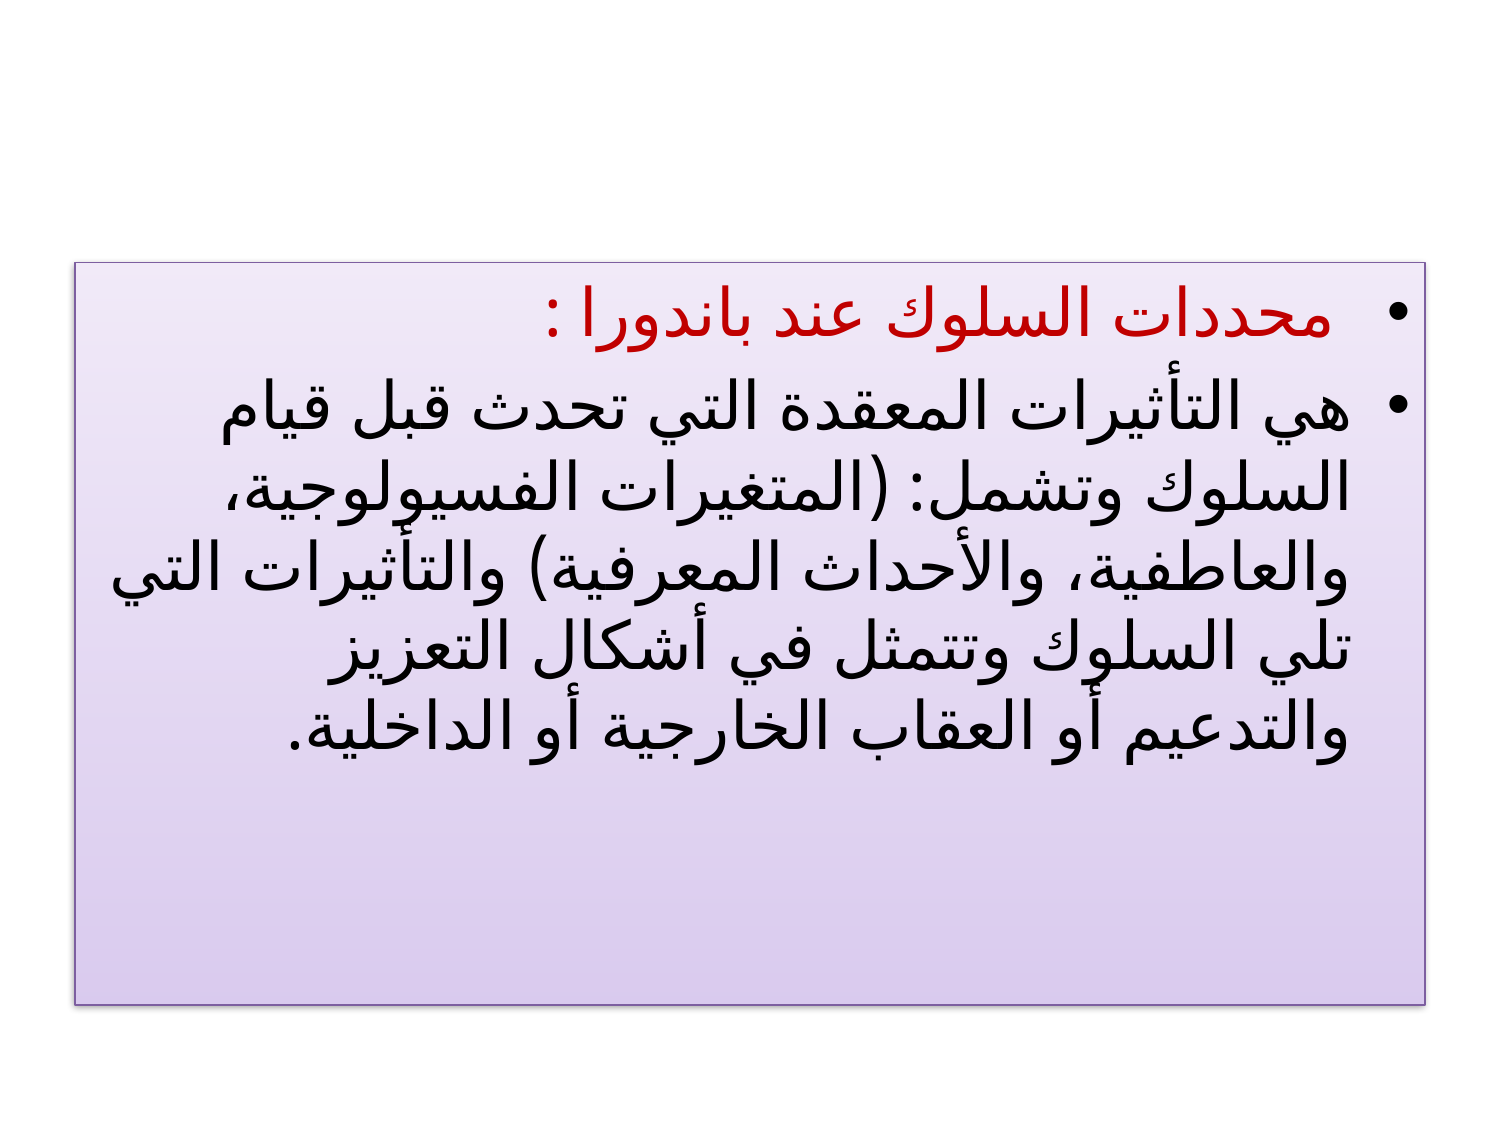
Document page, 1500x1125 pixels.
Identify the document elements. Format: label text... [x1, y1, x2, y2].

list محددات السلوك عند باندورا : هي التأثيرات المعقدة التي تحدث قبل قيام السلوك وتشمل: (المتغيرات الفسيولوجية، والعاطفية، والأحداث المعرفية) والتأثيرات التي تلي السلوك وتتمثل في أشكال التعزيز والتدعيم أو العقاب الخارجية أو الداخلية. [74, 262, 1426, 1006]
